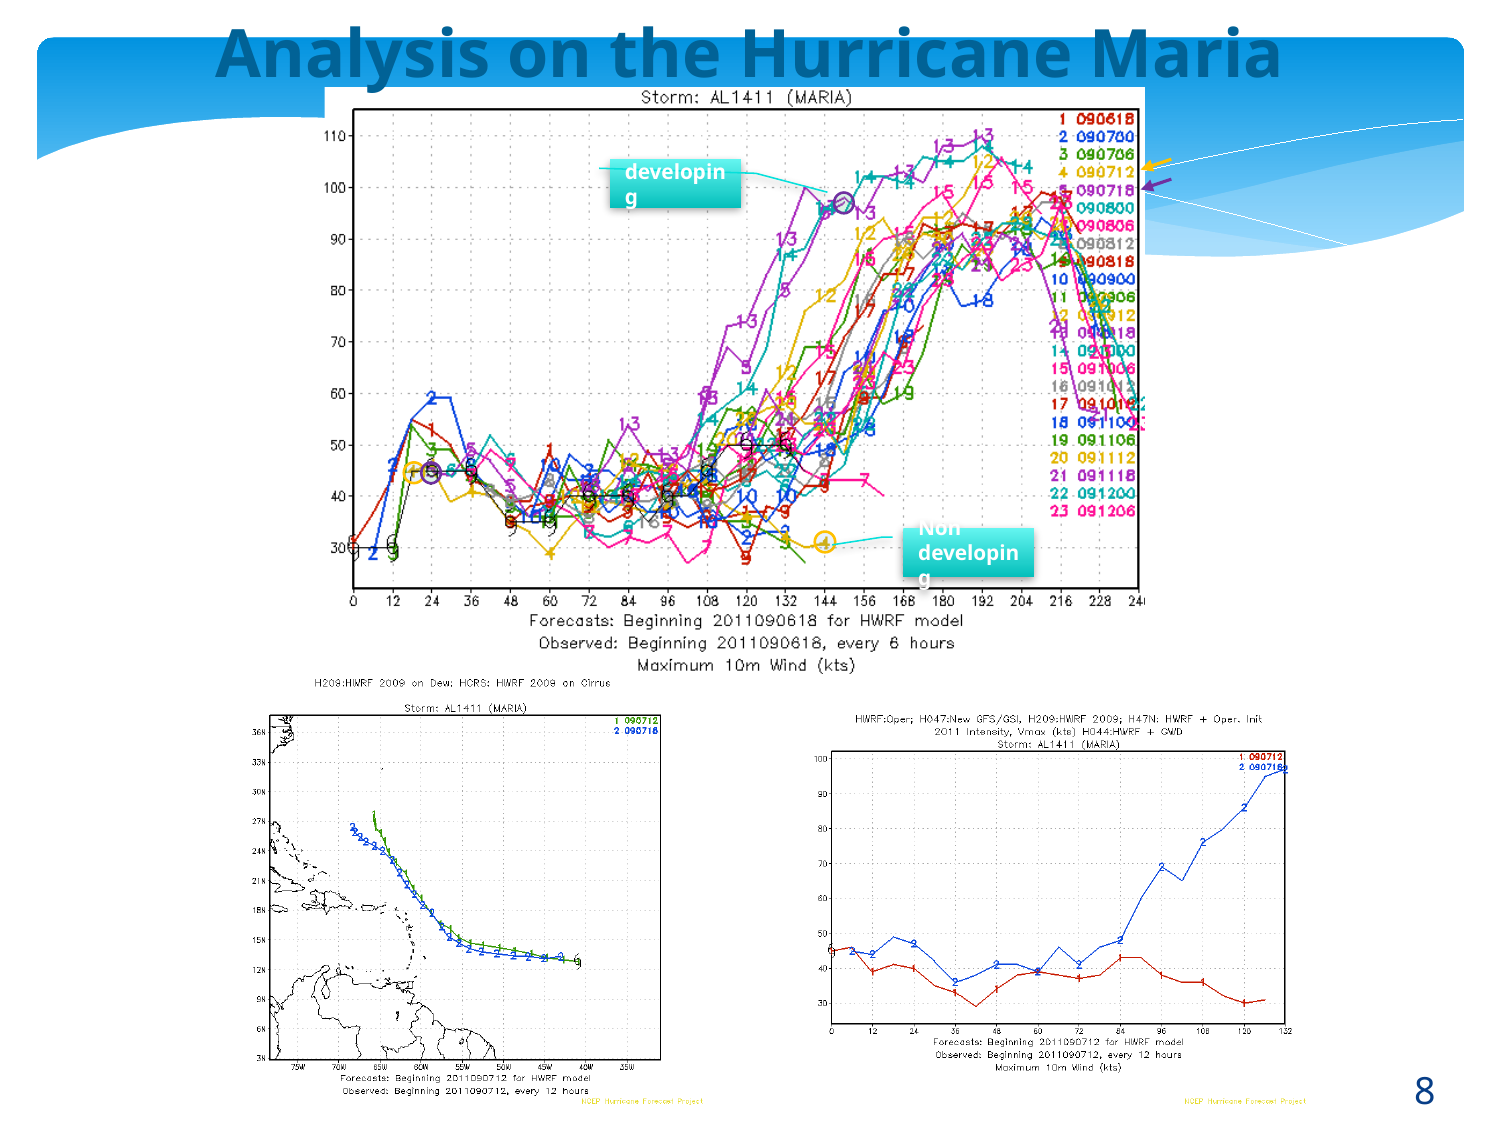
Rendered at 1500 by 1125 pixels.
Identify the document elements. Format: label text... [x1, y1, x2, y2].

text_box Analysis on the Hurricane Maria [201, 3, 1299, 98]
picture [749, 673, 1308, 1106]
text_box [324, 87, 1172, 676]
slide_number 8 [1350, 1062, 1500, 1123]
picture [147, 673, 705, 1106]
